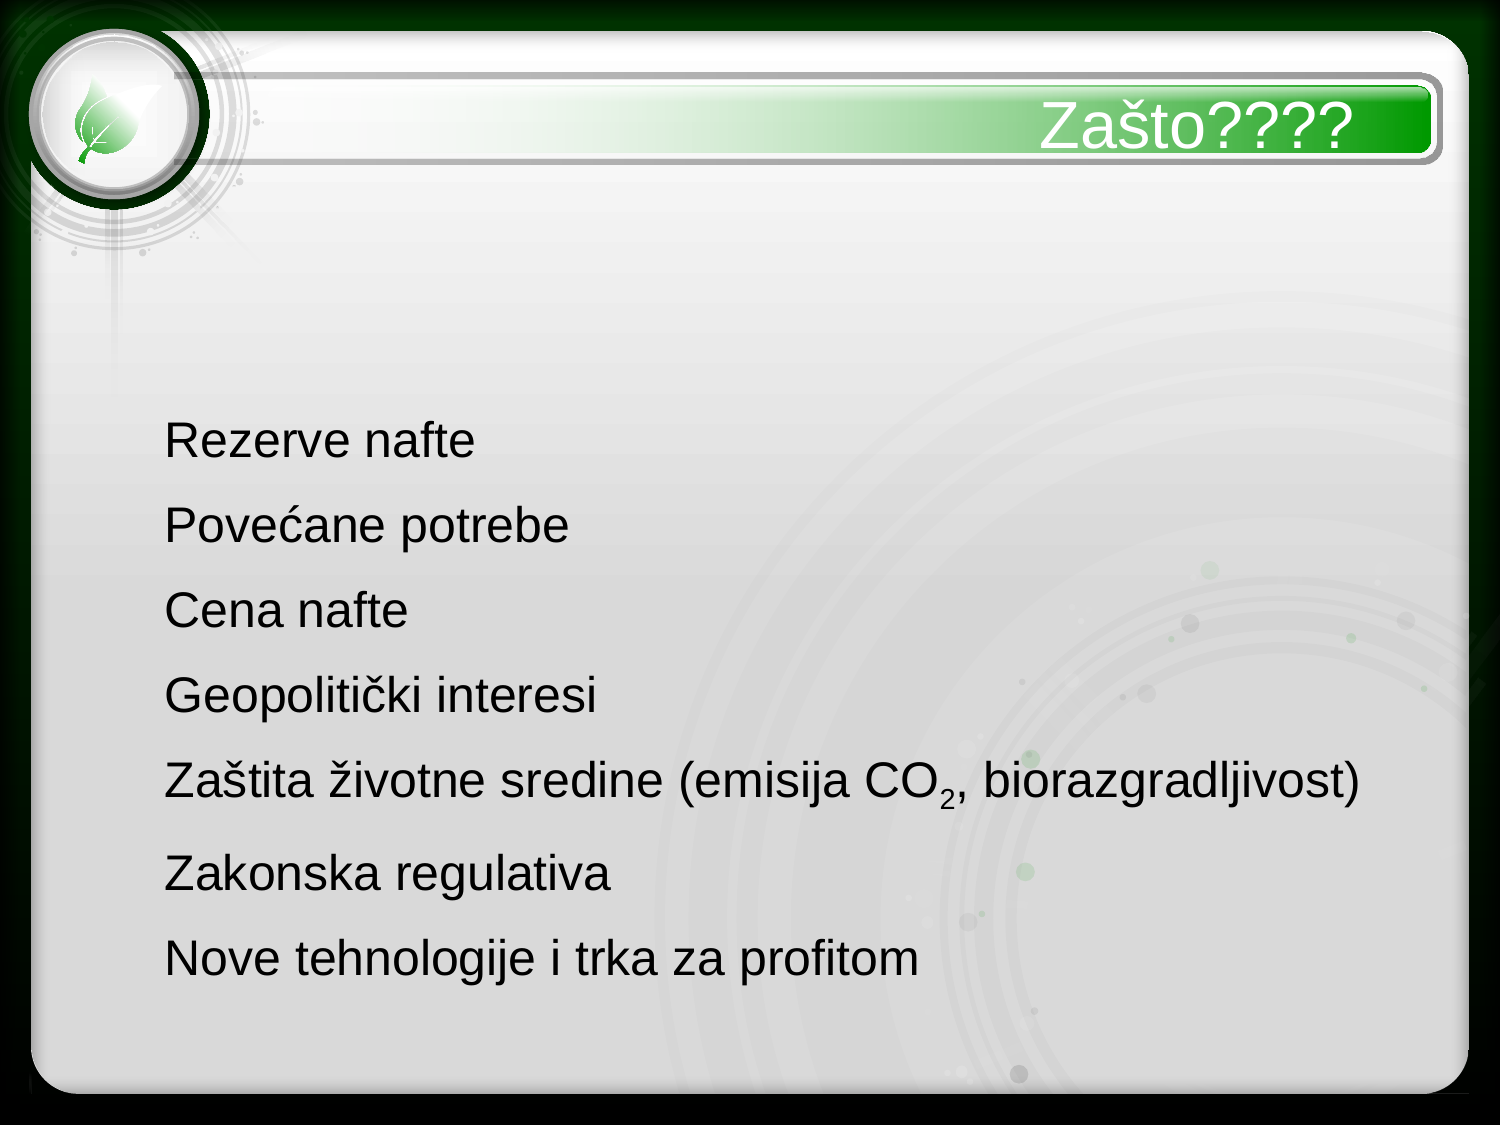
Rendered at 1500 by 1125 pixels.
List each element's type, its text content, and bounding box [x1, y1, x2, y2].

text_box Rezerve nafte Povećane potrebe Cena nafte Geopolitički interesi Zaštita životne sredine (emisija CO2, biorazgradljivost) Zakonska regulativa Nove tehnologije i trka za profitom [149, 399, 1500, 993]
text_box Zašto???? [1025, 74, 1375, 170]
